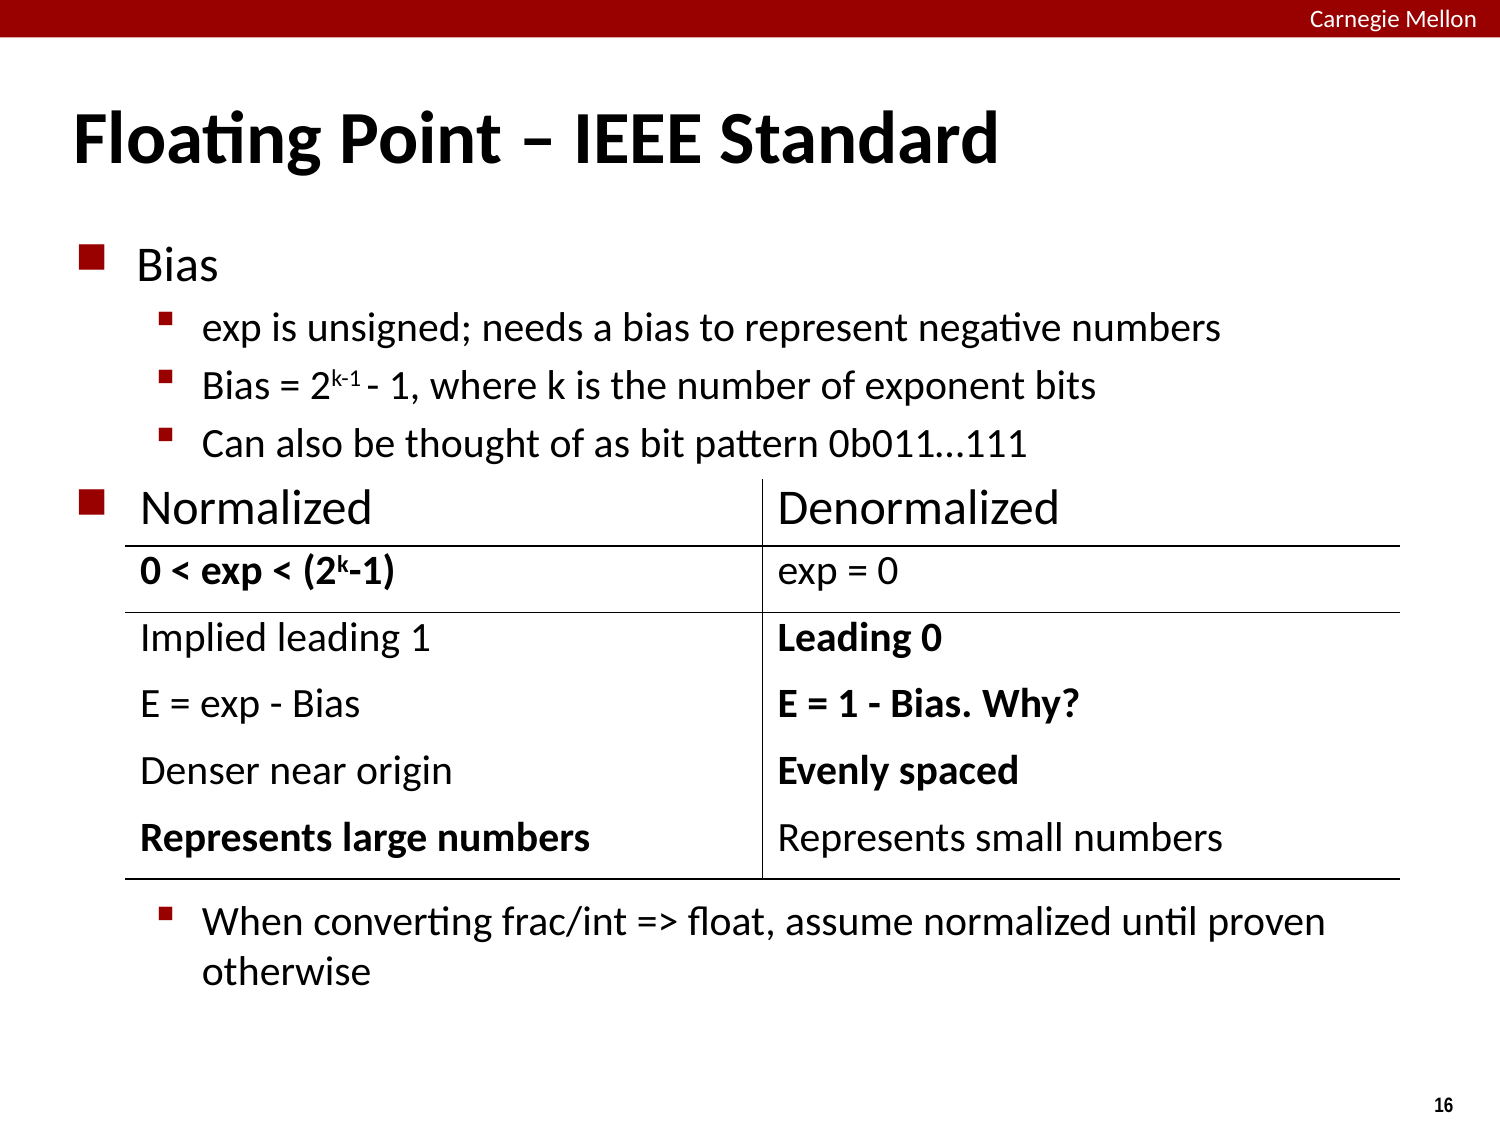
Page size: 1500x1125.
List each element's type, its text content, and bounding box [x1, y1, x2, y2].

table_cell Represents large numbers [125, 812, 762, 878]
table_cell 0 < exp < (2k-1) [125, 547, 762, 612]
title Floating Point – IEEE Standard [58, 71, 1305, 197]
table_cell Denser near origin [125, 746, 762, 812]
table_cell Leading 0 [763, 613, 1400, 679]
table_header Normalized [125, 479, 762, 545]
list Bias exp is unsigned; needs a bias to represent negative numbers Bias = 2k-1 - 1, where k is the number of exponent bits Can also be thought of as bit pattern 0b011…111 When converting frac/int => float, assume normalized until proven otherwise [64, 223, 1361, 1040]
table_cell Implied leading 1 [125, 613, 762, 679]
table_cell E = exp - Bias [125, 679, 762, 746]
table_header Denormalized [763, 479, 1400, 545]
table_cell Represents small numbers [763, 812, 1400, 878]
table_cell Evenly spaced [763, 746, 1400, 812]
table_cell exp = 0 [763, 547, 1400, 612]
table_cell E = 1 - Bias. Why? [763, 679, 1400, 746]
